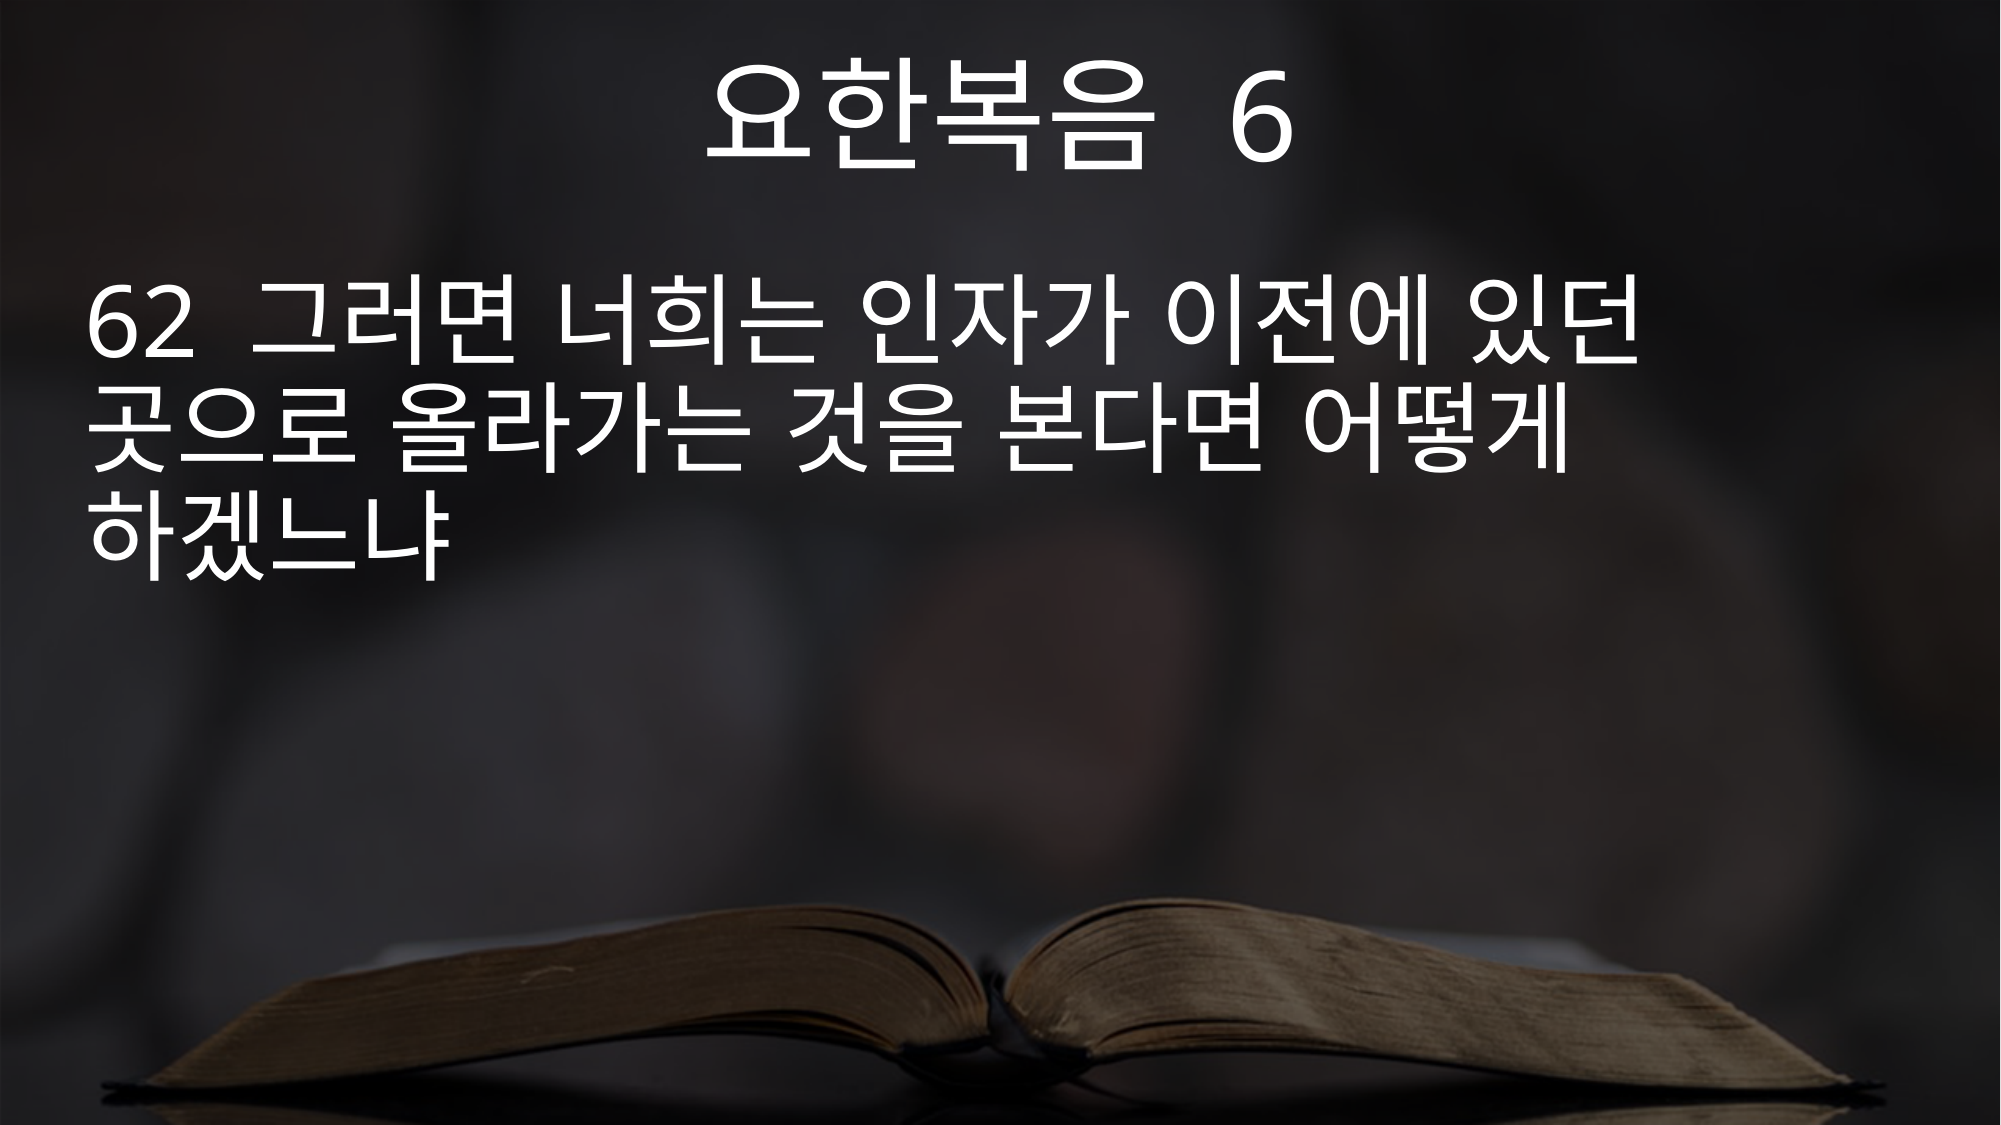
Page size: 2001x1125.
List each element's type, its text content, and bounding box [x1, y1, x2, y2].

picture [0, 0, 2001, 1125]
list 62 그러면 너희는 인자가 이전에 있던 곳으로 올라가는 것을 본다면 어떻게 하겠느냐 [69, 263, 1953, 423]
footer 요한복음 6 [0, 32, 2000, 192]
